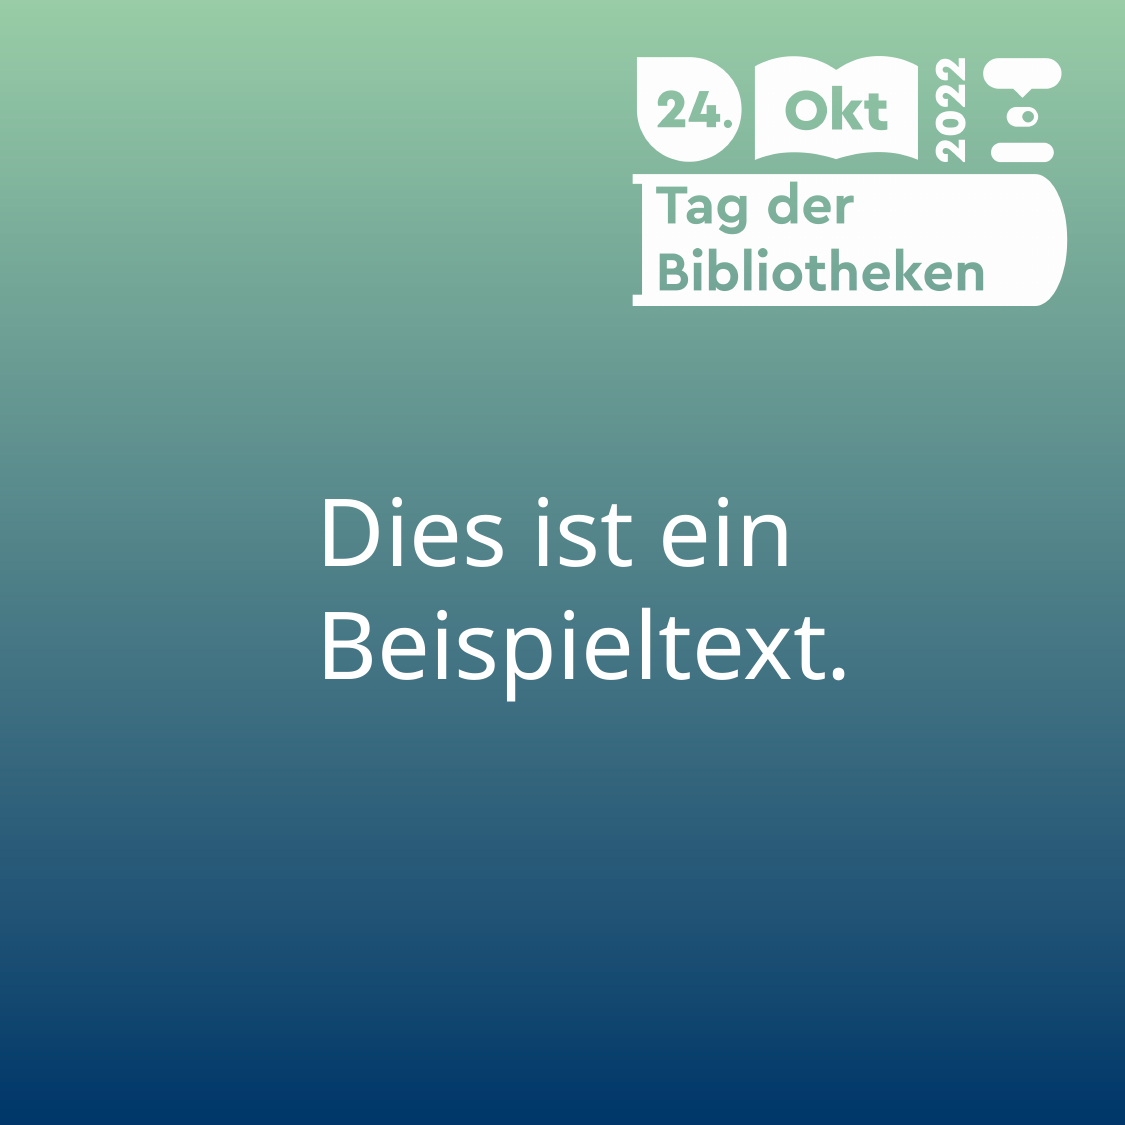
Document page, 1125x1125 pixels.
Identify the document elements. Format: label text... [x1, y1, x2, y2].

text_box Dies ist ein Beispieltext. [301, 465, 934, 706]
picture [605, 27, 1096, 321]
